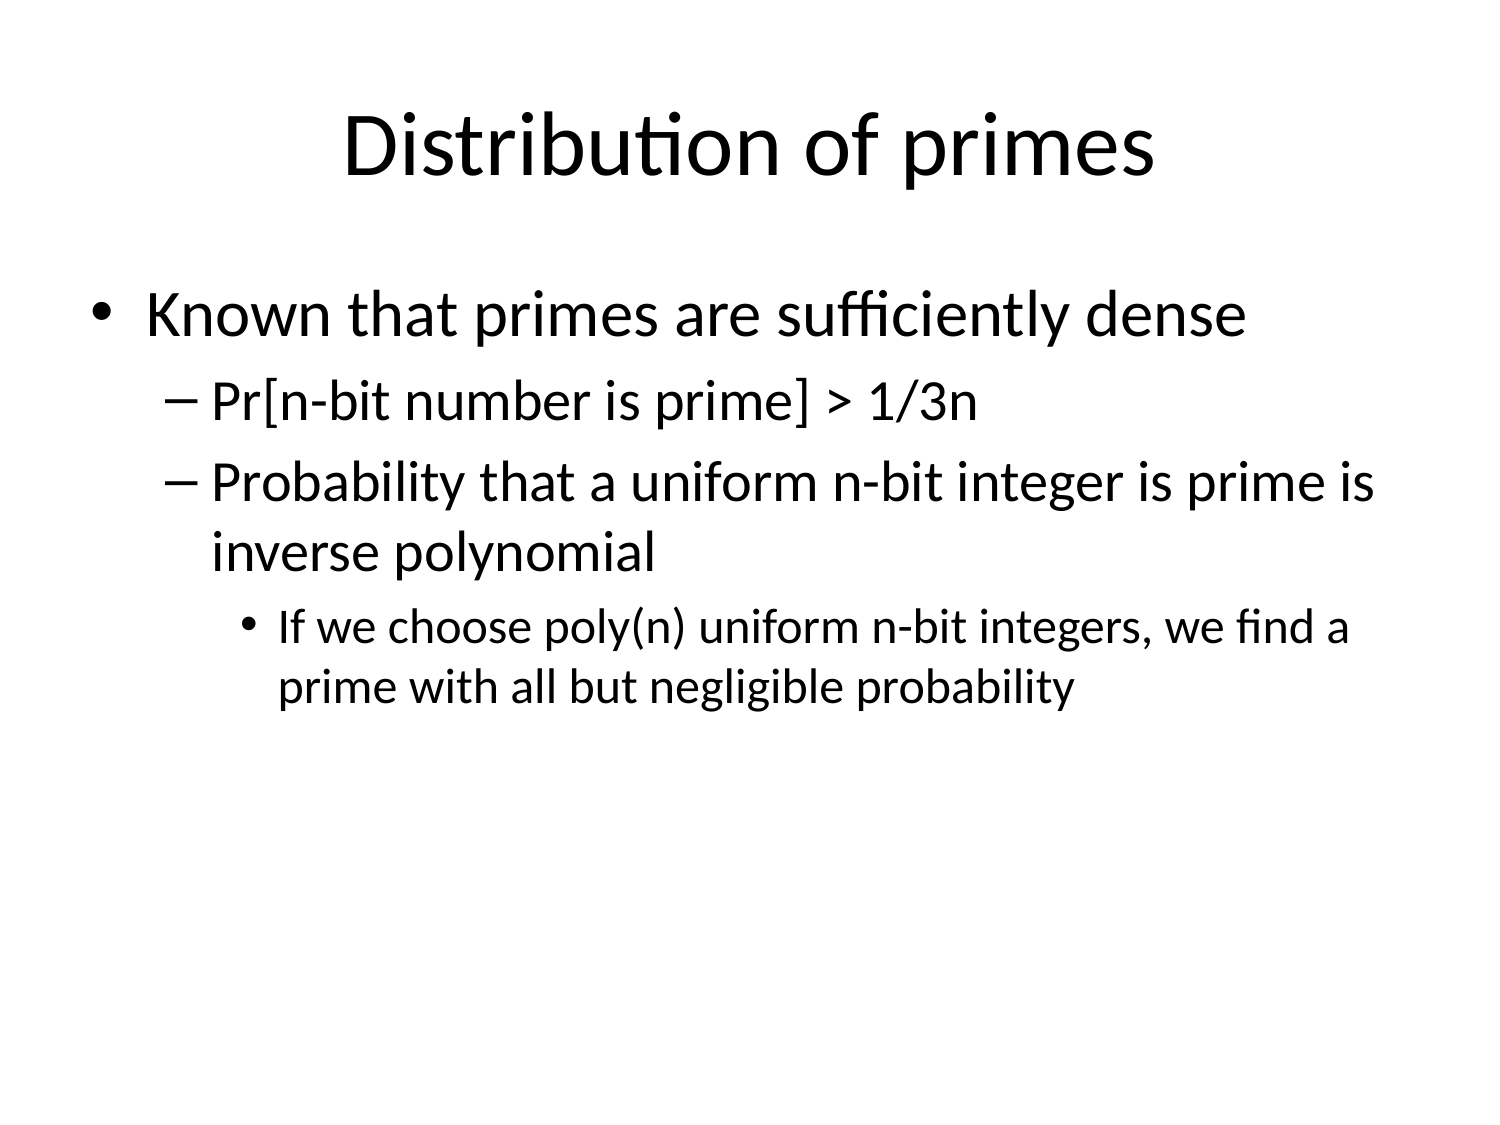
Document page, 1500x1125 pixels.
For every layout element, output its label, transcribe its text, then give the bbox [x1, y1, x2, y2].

title Distribution of primes [75, 45, 1425, 233]
list Known that primes are sufficiently dense Pr[n-bit number is prime] > 1/3n Probability that a uniform n-bit integer is prime is inverse polynomial If we choose poly(n) uniform n-bit integers, we find a prime with all but negligible probability [75, 262, 1425, 1005]
